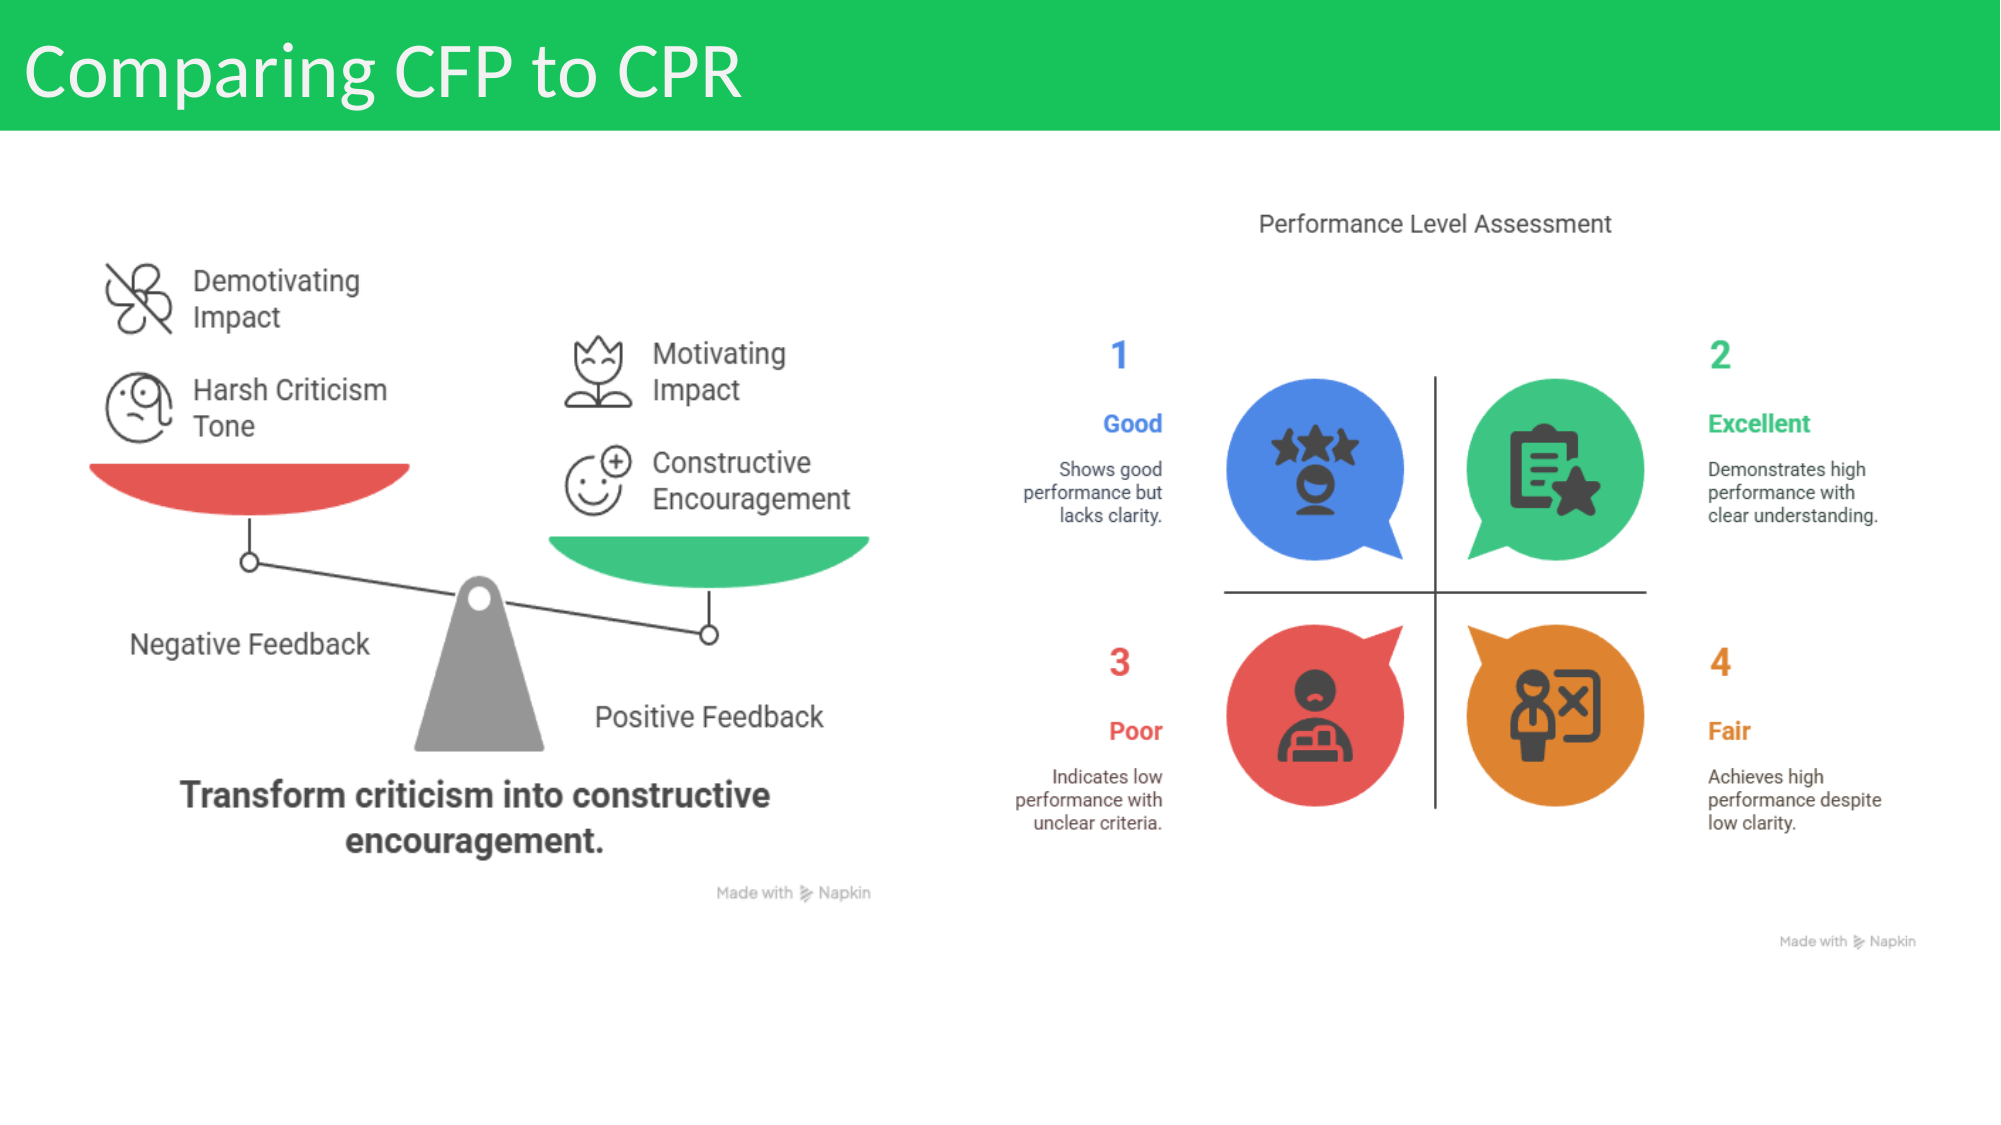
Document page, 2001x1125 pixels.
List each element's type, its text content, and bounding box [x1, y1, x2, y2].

title Comparing CFP to CPR [16, 13, 1976, 131]
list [54, 189, 905, 936]
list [925, 147, 1946, 978]
